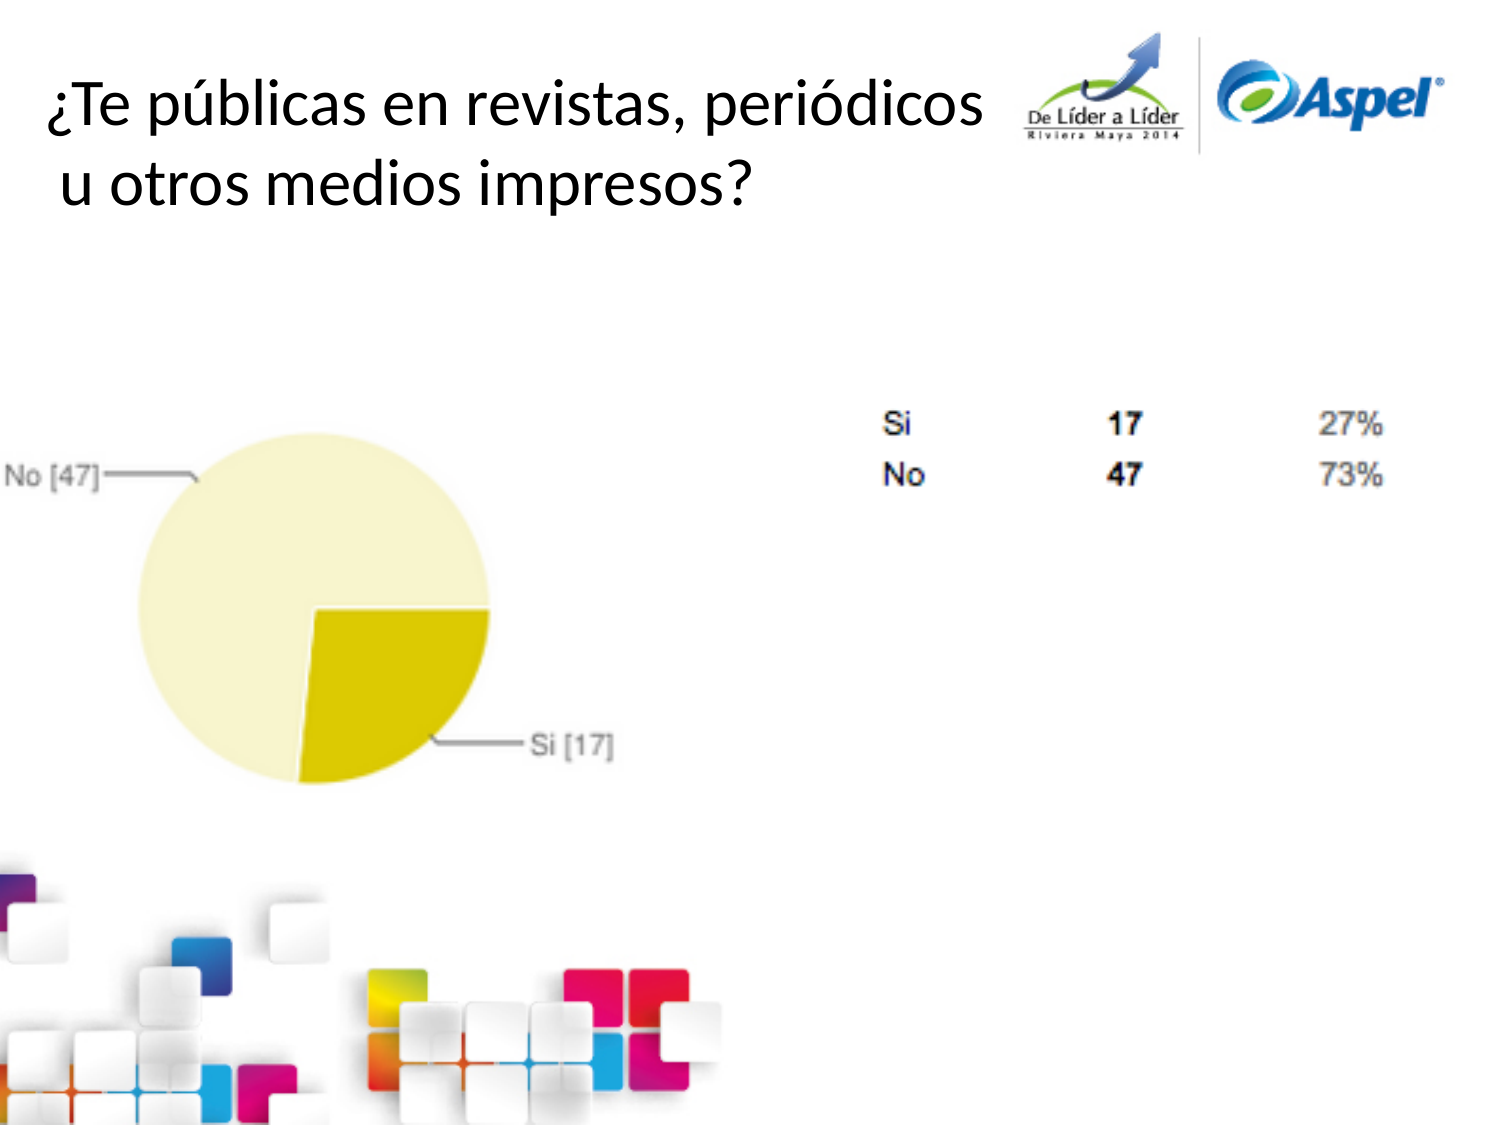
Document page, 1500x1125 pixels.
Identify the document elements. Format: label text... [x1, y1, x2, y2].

title ¿Te públicas en revistas, periódicos u otros medios impresos? [29, 45, 1380, 233]
picture [0, 0, 1500, 1125]
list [0, 408, 1399, 1006]
